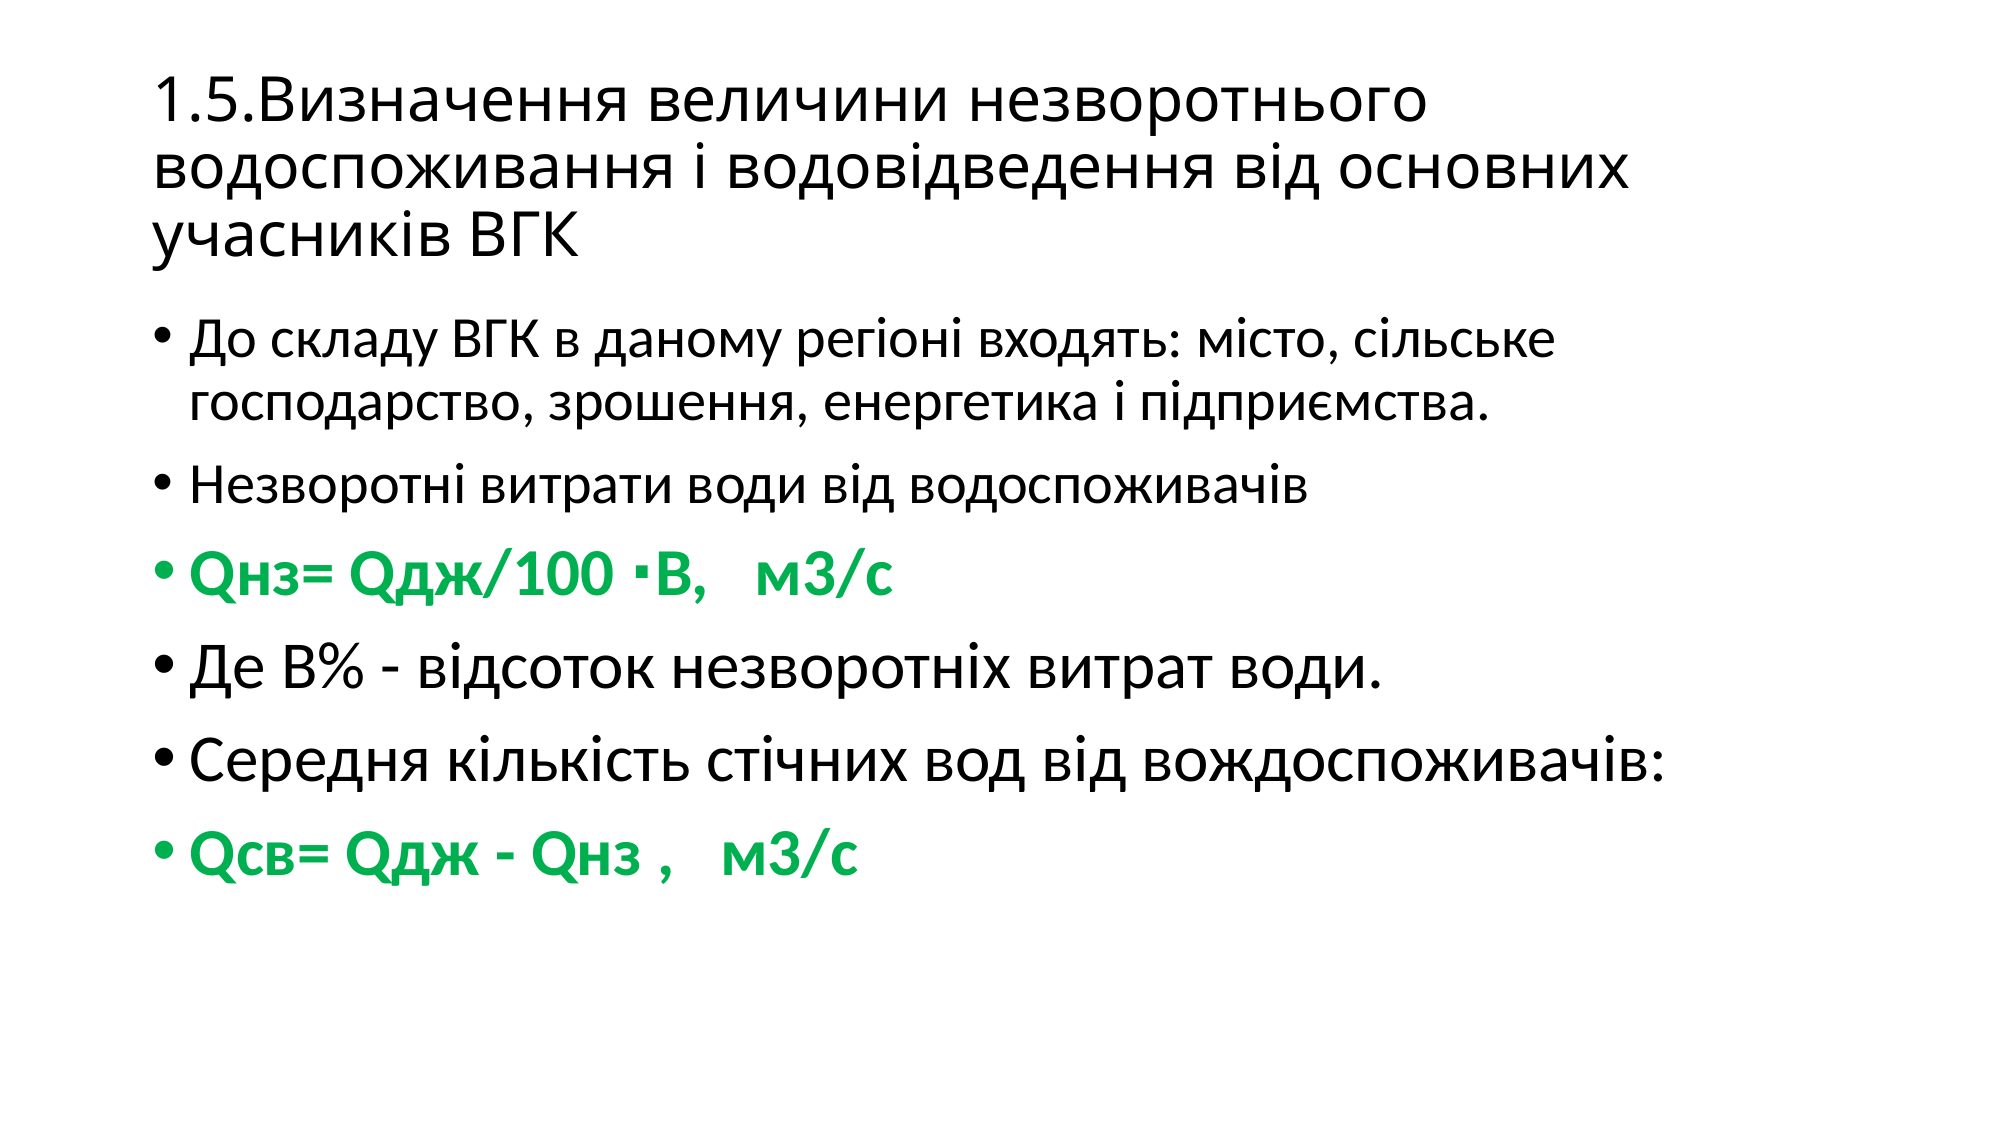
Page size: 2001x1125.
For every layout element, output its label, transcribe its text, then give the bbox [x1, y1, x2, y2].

title 1.5.Визначення величини незворотнього водоспоживання і водовідведення від основних учасників ВГК [137, 59, 1863, 278]
list До складу ВГК в даному регіоні входять: місто, сільське господарство, зрошення, енергетика і підприємства. Незворотні витрати води від водоспоживачів Qнз= Qдж/100 ∙B, м3/с Де В% - відсоток незворотніх витрат води. Середня кількість стічних вод від вождоспоживачів: Qсв= Qдж - Qнз , м3/с [137, 299, 1863, 1014]
